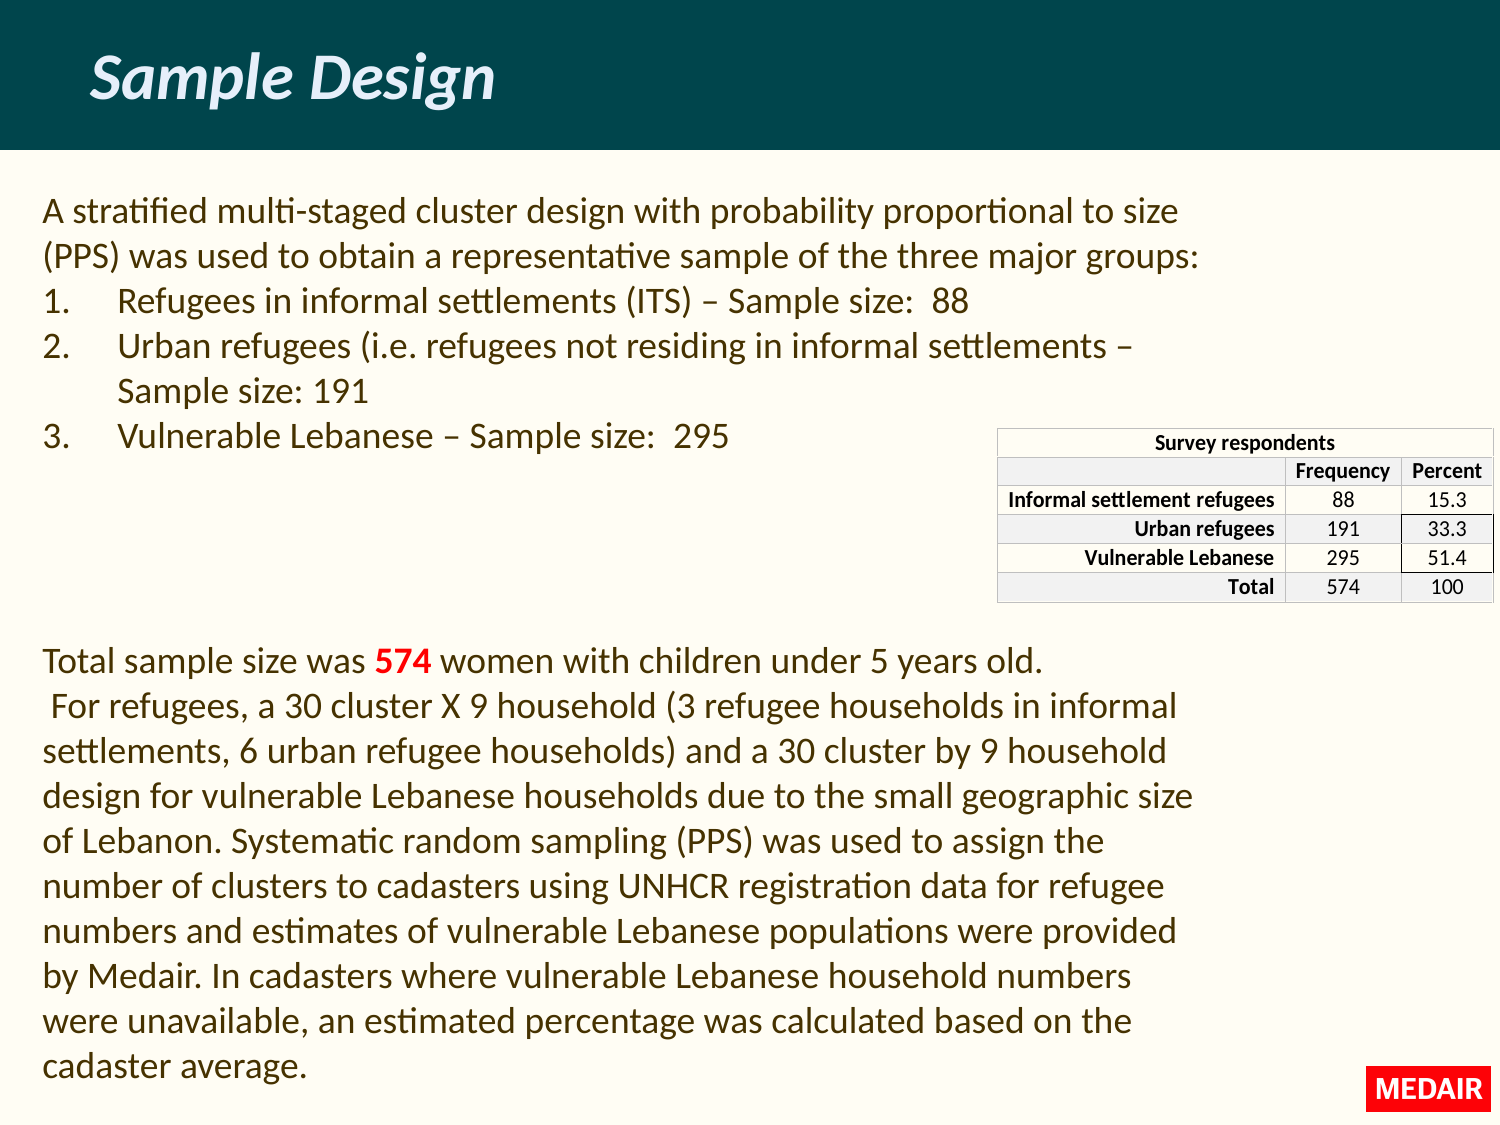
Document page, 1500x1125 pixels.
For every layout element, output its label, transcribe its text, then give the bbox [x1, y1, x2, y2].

picture [982, 427, 1500, 632]
text_box A stratified multi-staged cluster design with probability proportional to size (PPS) was used to obtain a representative sample of the three major groups: Refugees in informal settlements (ITS) – Sample size: 88 Urban refugees (i.e. refugees not residing in informal settlements – Sample size: 191 Vulnerable Lebanese – Sample size: 295 Total sample size was 574 women with children under 5 years old. For refugees, a 30 cluster X 9 household (3 refugee households in informal settlements, 6 urban refugee households) and a 30 cluster by 9 household design for vulnerable Lebanese households due to the small geographic size of Lebanon. Systematic random sampling (PPS) was used to assign the number of clusters to cadasters using UNHCR registration data for refugee numbers and estimates of vulnerable Lebanese populations were provided by Medair. In cadasters where vulnerable Lebanese household numbers were unavailable, an estimated percentage was calculated based on the cadaster average. [27, 179, 1219, 1094]
title Sample Design [75, 0, 1425, 121]
picture [1366, 1066, 1491, 1112]
